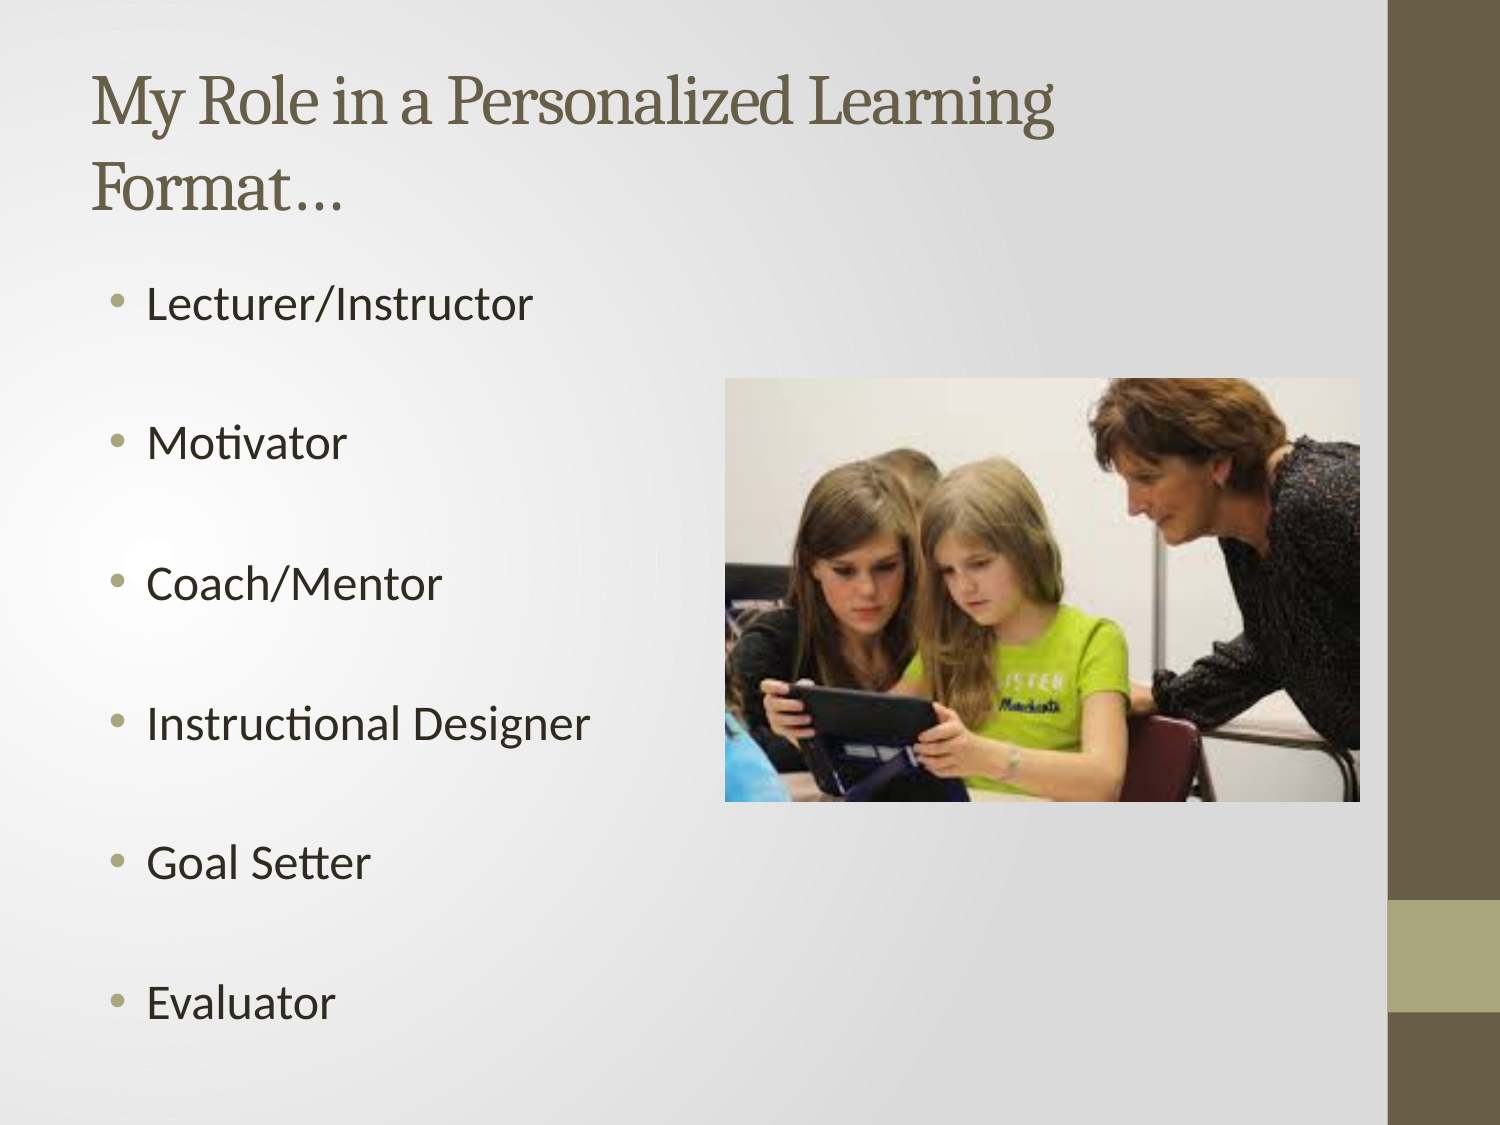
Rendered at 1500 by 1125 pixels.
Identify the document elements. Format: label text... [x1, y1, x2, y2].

list Lecturer/Instructor Motivator Coach/Mentor Instructional Designer Goal Setter Evaluator [75, 262, 1325, 1050]
picture [724, 378, 1360, 803]
title My Role in a Personalized Learning Format… [75, 45, 1325, 233]
